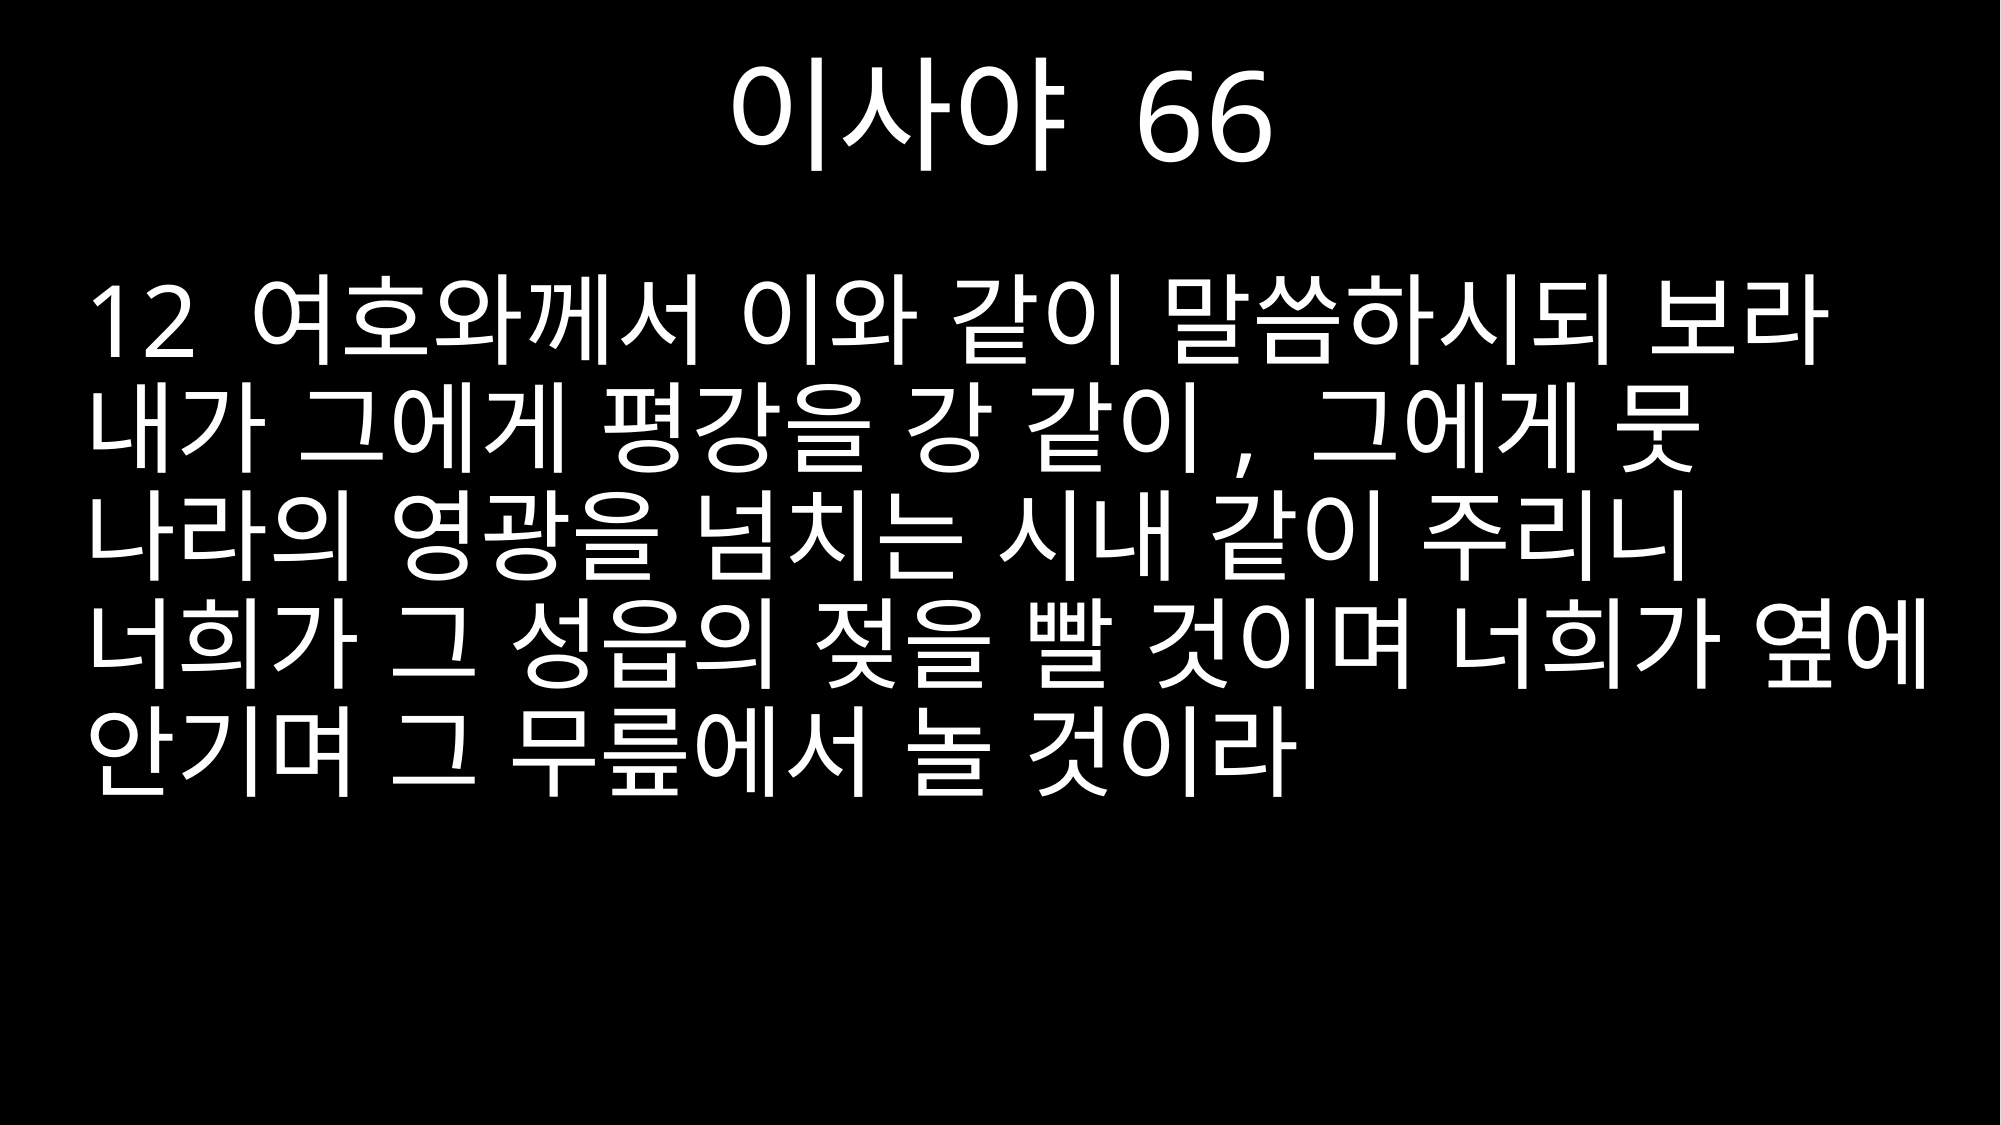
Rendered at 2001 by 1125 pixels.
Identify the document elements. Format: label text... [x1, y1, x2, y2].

footer 이사야 66 [0, 32, 2000, 192]
list 12 여호와께서 이와 같이 말씀하시되 보라 내가 그에게 평강을 강 같이, 그에게 뭇 나라의 영광을 넘치는 시내 같이 주리니 너희가 그 성읍의 젖을 빨 것이며 너희가 옆에 안기며 그 무릎에서 놀 것이라 [69, 263, 1953, 423]
picture [0, 0, 2001, 1125]
